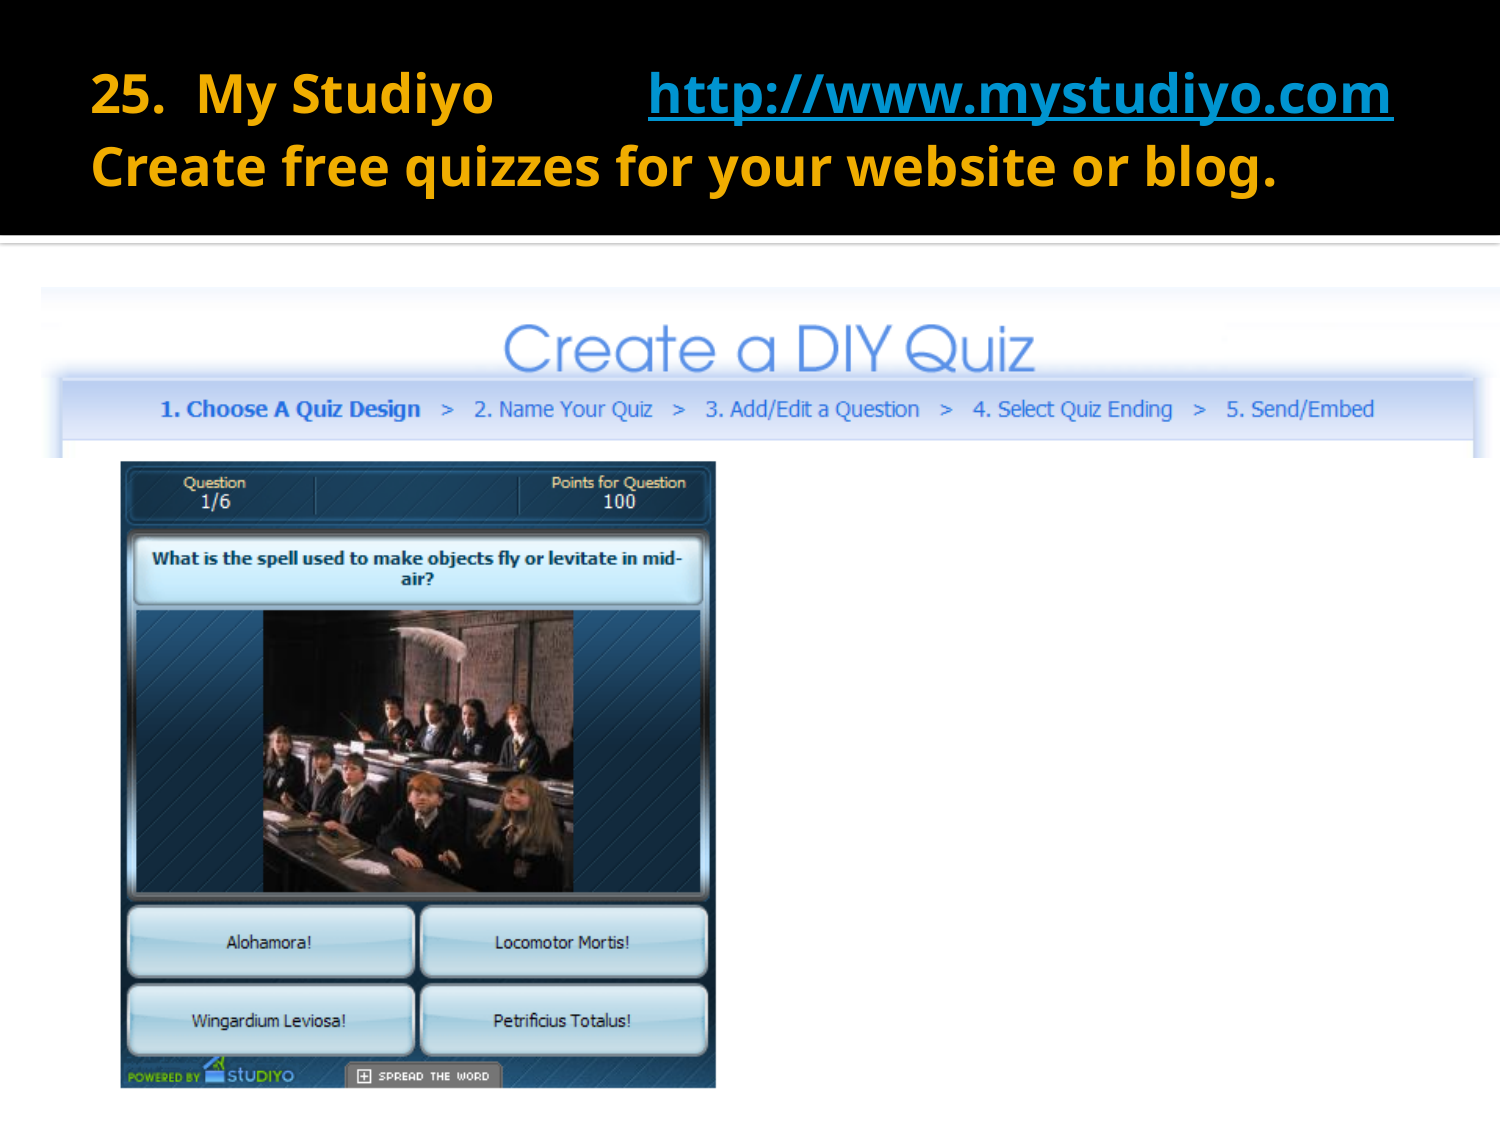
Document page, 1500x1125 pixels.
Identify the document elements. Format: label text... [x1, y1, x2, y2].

title 25. My Studiyo http://www.mystudiyo.com Create free quizzes for your website or blog. [75, 25, 1425, 231]
picture [41, 287, 1500, 1104]
